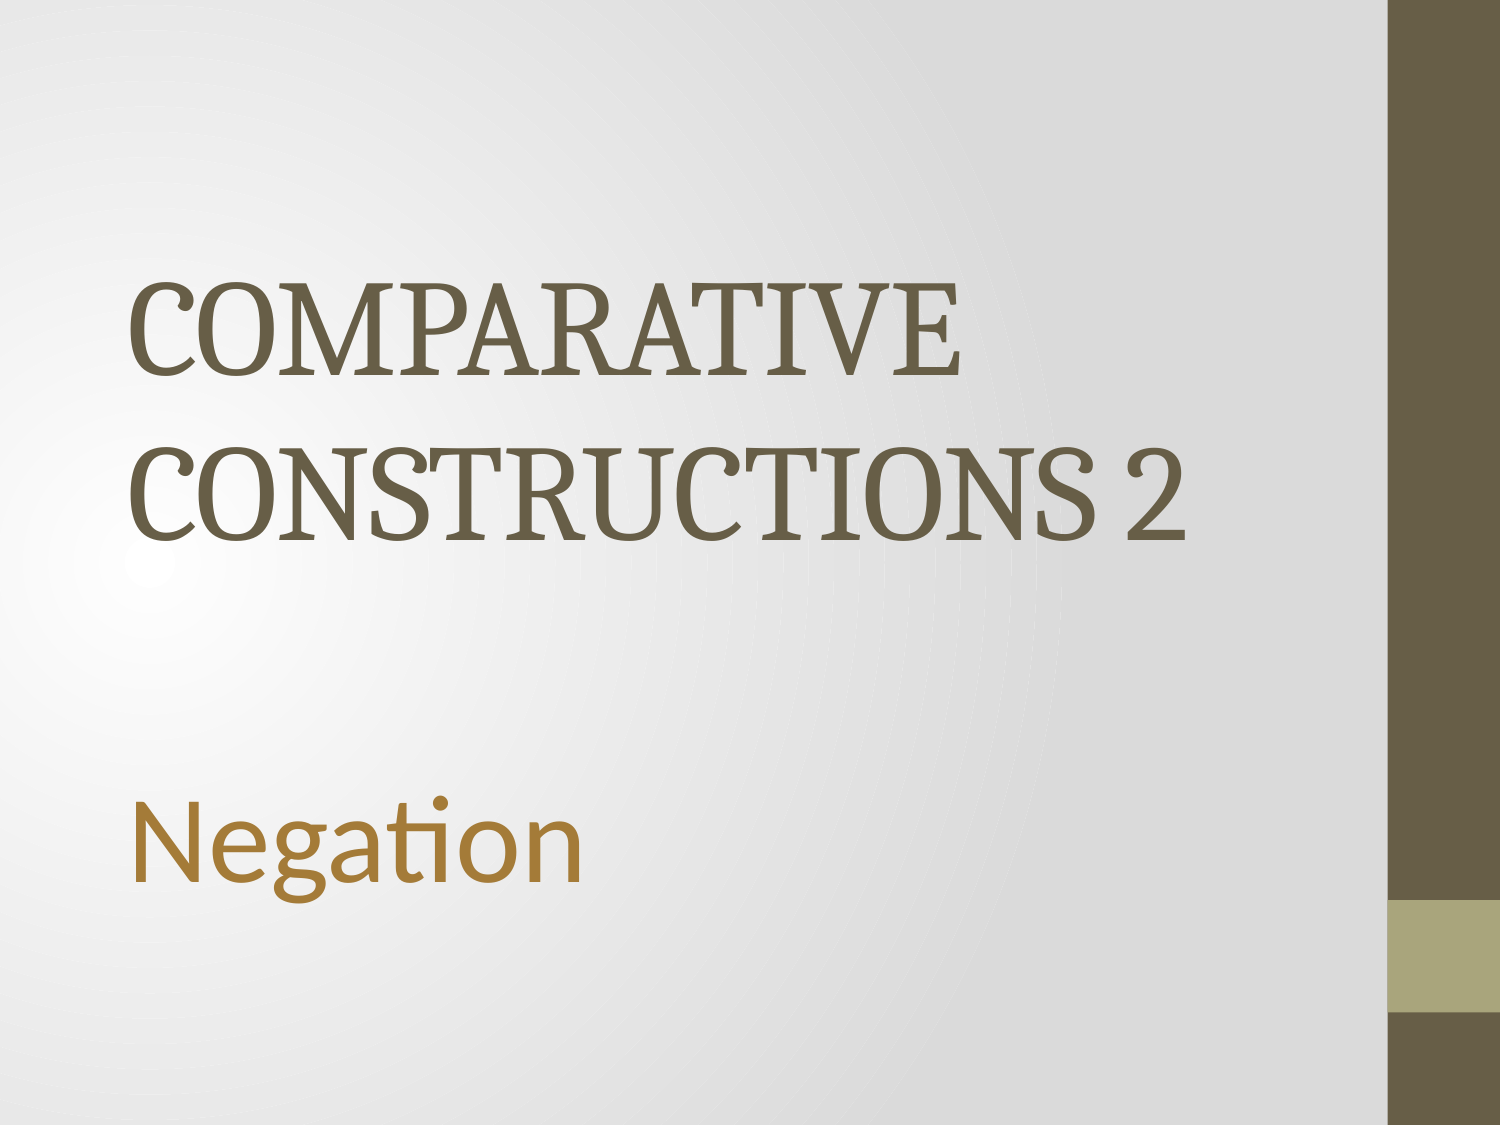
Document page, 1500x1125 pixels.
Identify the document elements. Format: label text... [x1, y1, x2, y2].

subtitle Negation [112, 750, 1173, 925]
title COMPARATIVE CONSTRUCTIONS 2 [112, 149, 1350, 576]
